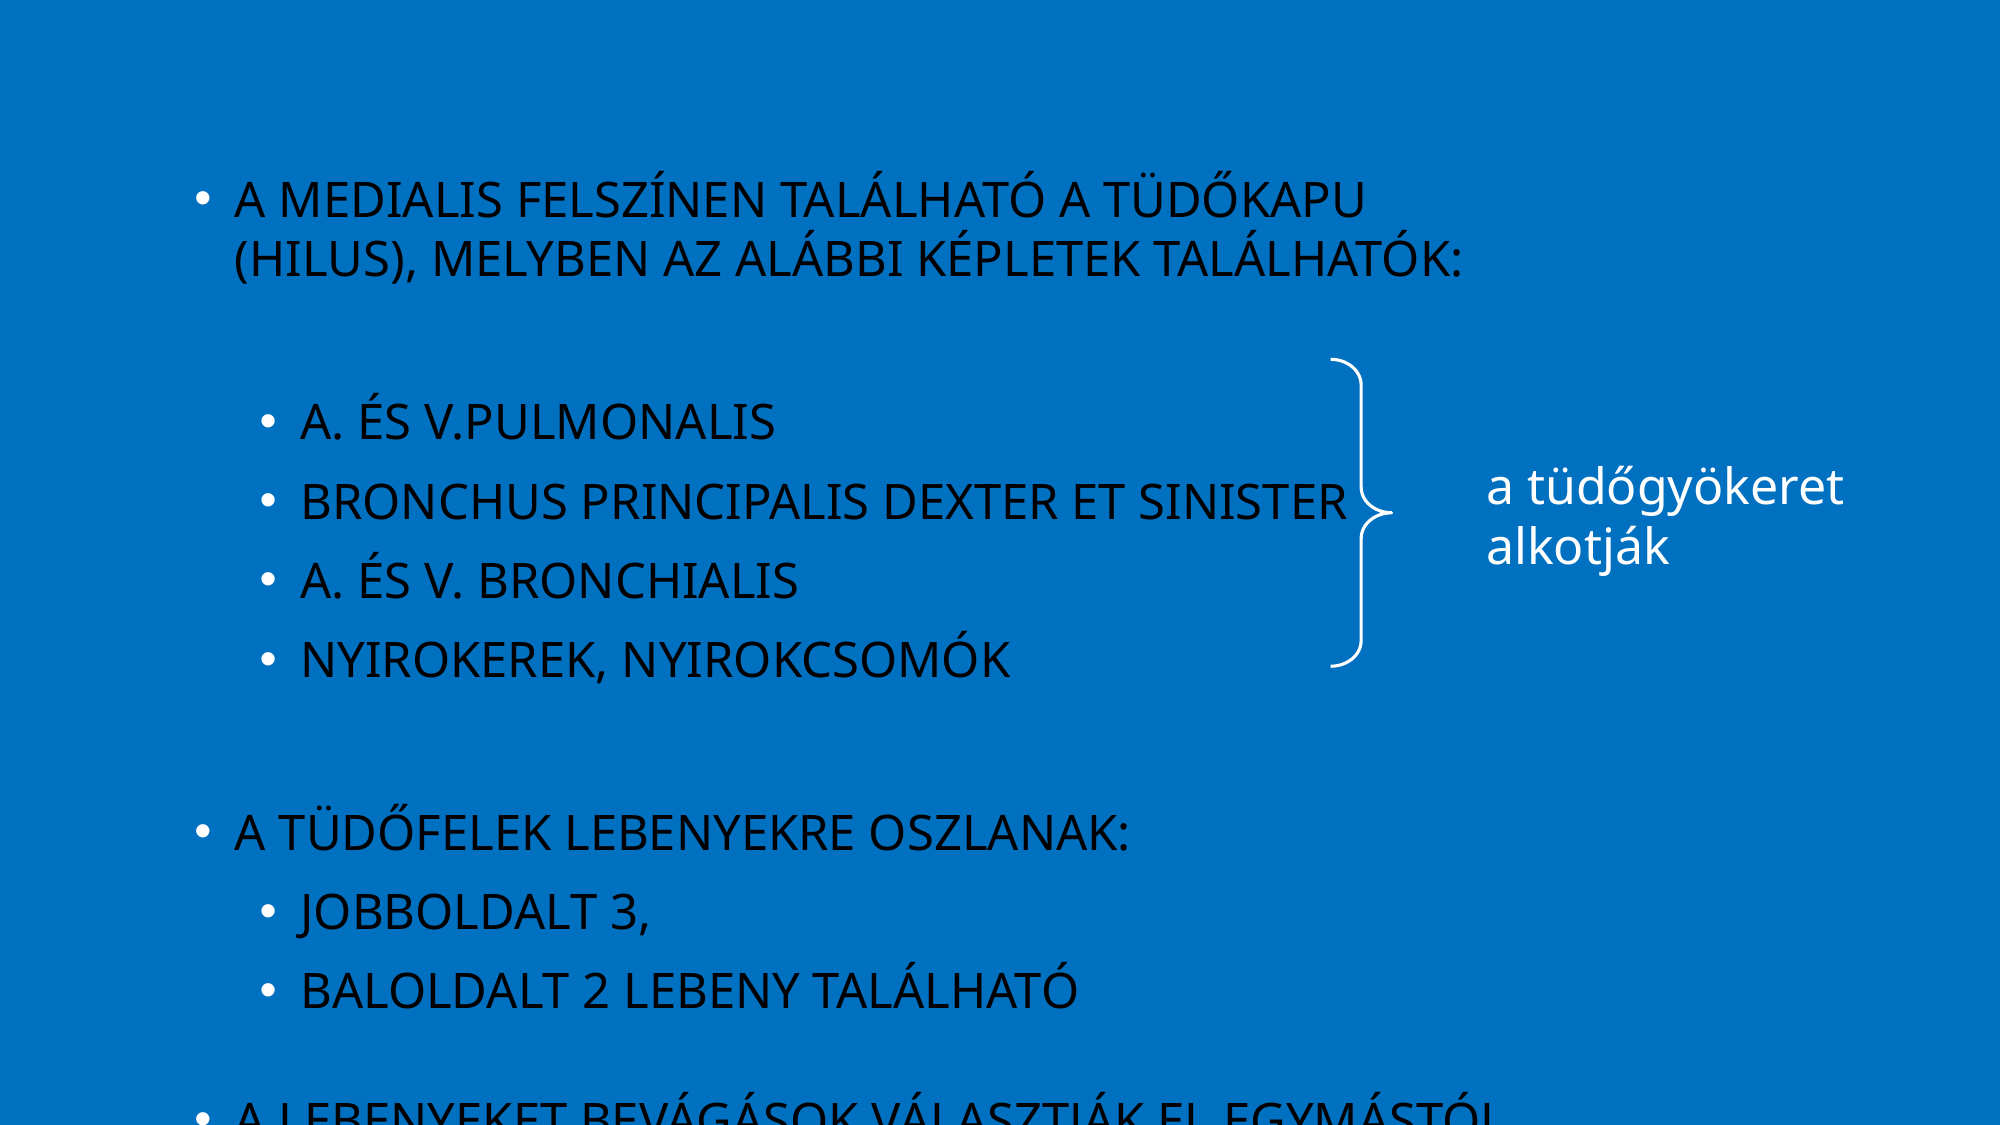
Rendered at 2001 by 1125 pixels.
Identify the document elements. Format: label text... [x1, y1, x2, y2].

text_box a tüdőgyökeret alkotják [1471, 447, 1860, 582]
text_box [1330, 359, 1392, 667]
list a medialis felszínen található a tüdőkapu (hilus), melyben az alábbi képletek találhatók: a. és v.pulmonalis bronchus principalis dexter et sinister a. és v. bronchialis nyirokerek, nyirokcsomók a tüdőfelek lebenyekre oszlanak: jobboldalt 3, baloldalt 2 lebeny található a lebenyeket bevágások választják el egymástól [114, 160, 1540, 1125]
